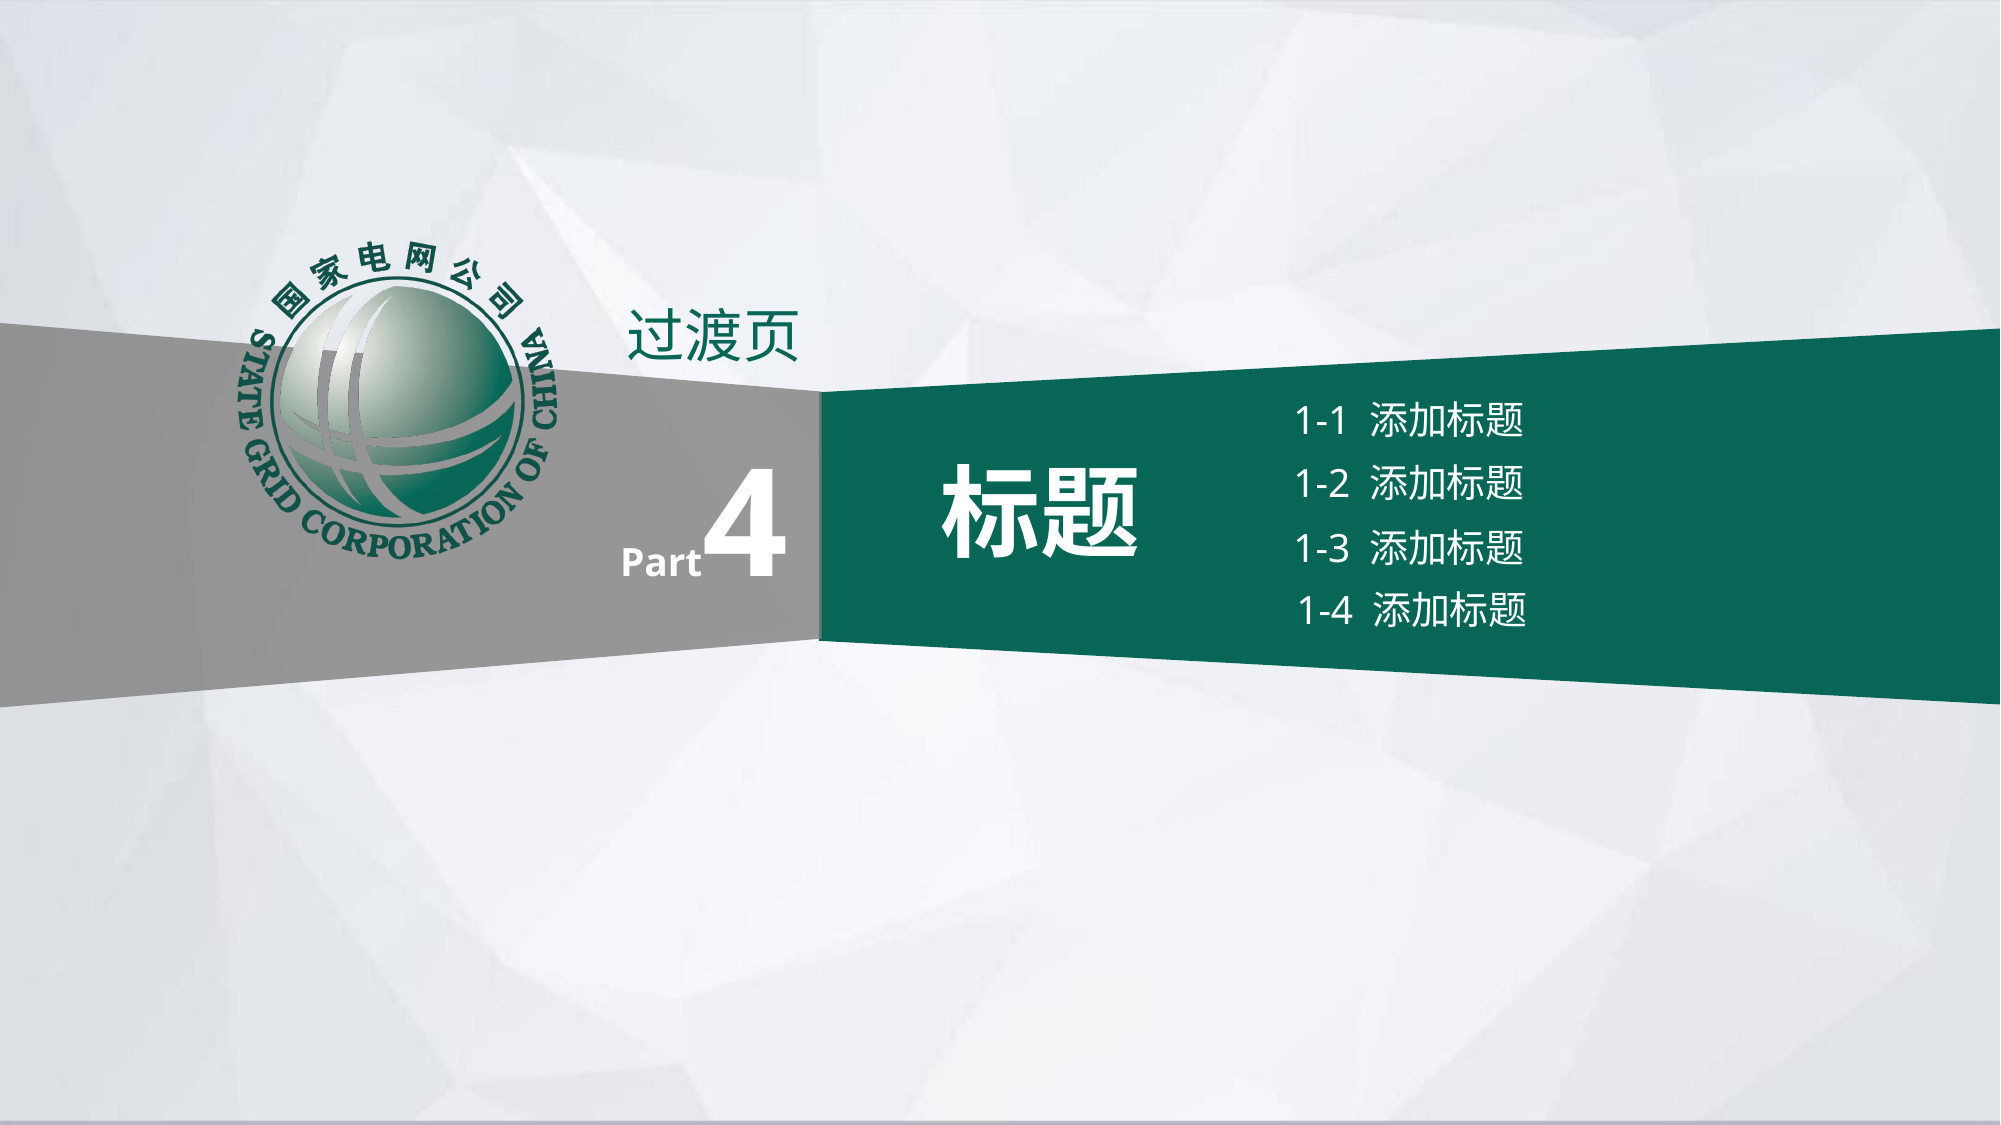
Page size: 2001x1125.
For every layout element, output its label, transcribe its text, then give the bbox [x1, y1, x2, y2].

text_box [1277, 388, 1544, 640]
text_box [0, 321, 823, 709]
picture [0, 0, 2001, 1125]
text_box [817, 327, 2000, 706]
text_box 过渡页 [611, 291, 817, 377]
text_box 标题 [925, 441, 1156, 577]
text_box Part4 [605, 419, 803, 615]
